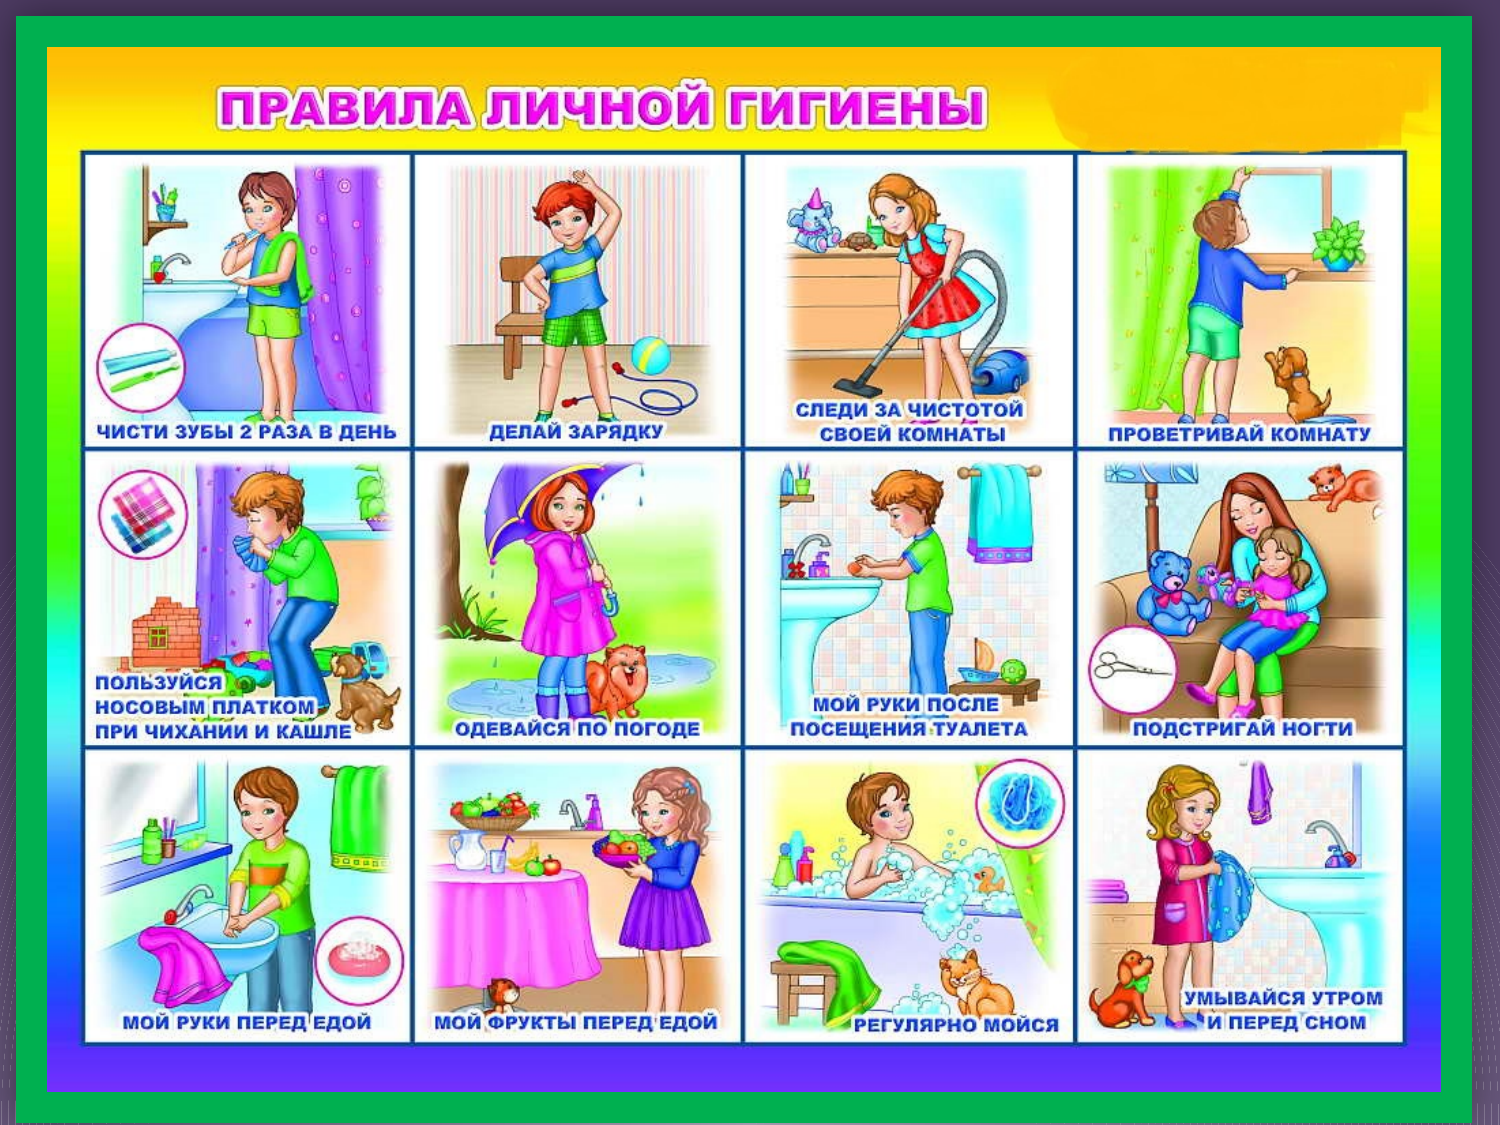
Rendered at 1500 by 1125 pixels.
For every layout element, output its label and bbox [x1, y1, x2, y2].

picture [46, 46, 1441, 1093]
